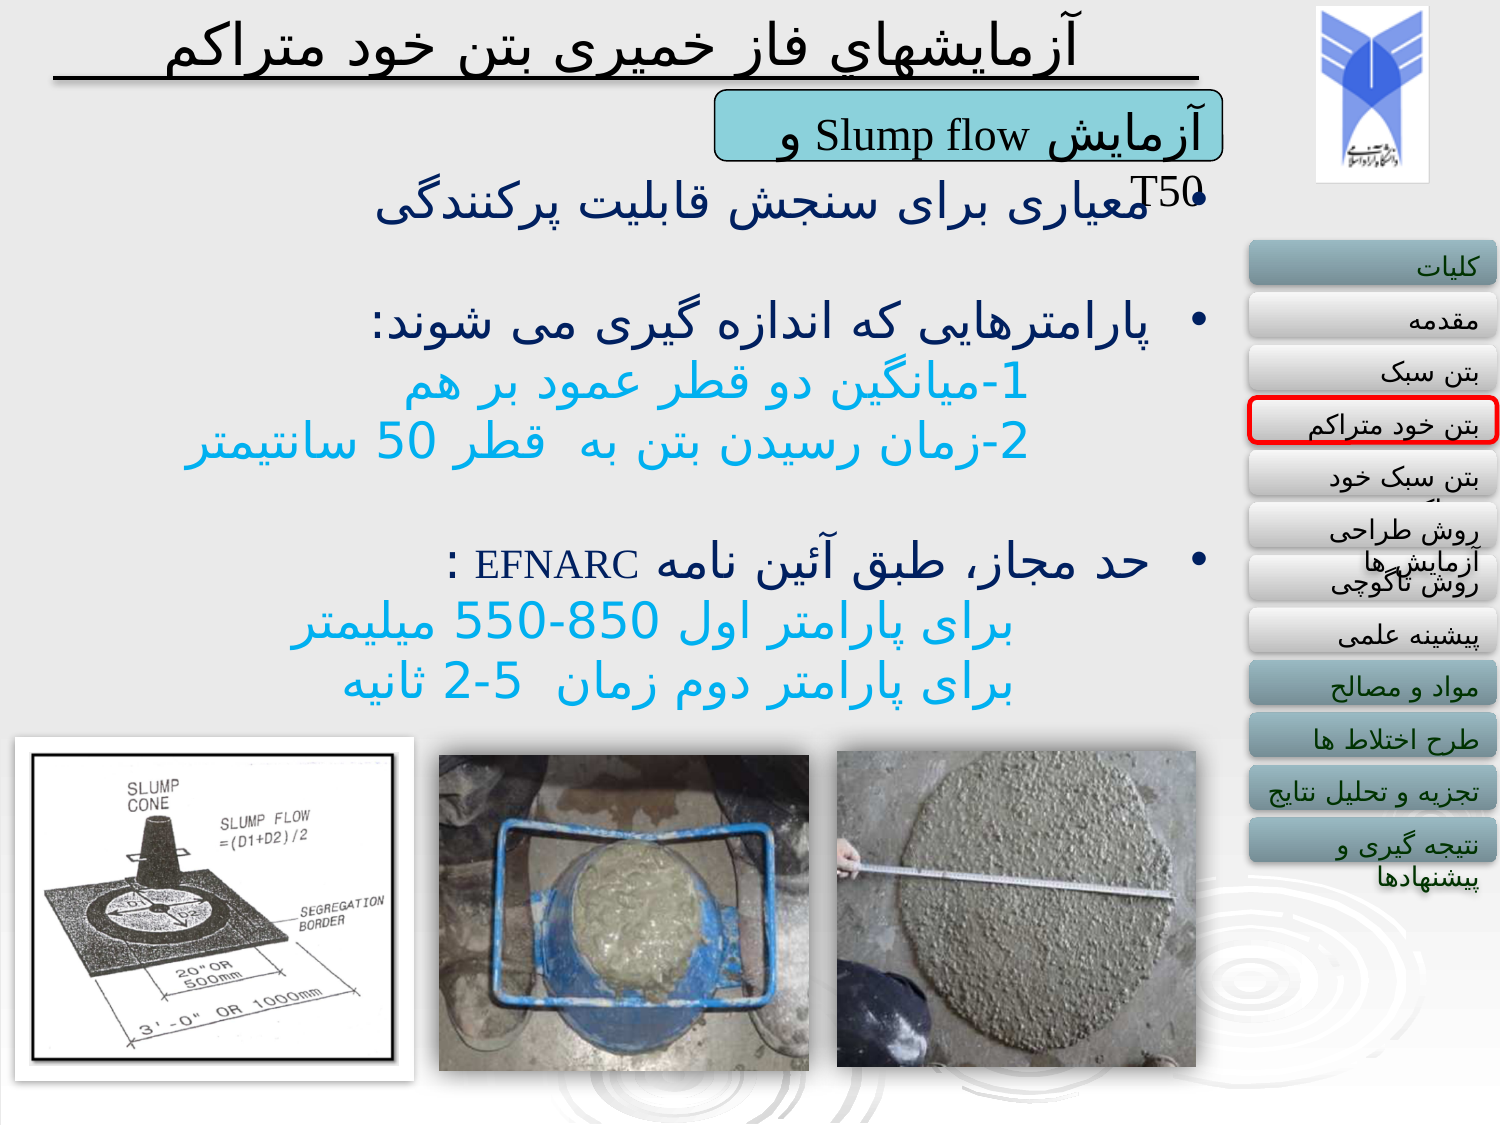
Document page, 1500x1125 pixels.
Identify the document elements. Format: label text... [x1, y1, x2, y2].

text_box بتن سبک خود متراکم [1249, 449, 1497, 495]
table_cell 0.38 [429, 741, 1204, 1080]
picture [29, 751, 400, 1067]
text_box روش تاگوچی [1249, 555, 1497, 600]
picture [439, 755, 810, 1071]
text_box آزمايش L-Box [421, 733, 1212, 1086]
text_box مواد و مصالح [1249, 659, 1497, 705]
text_box آزمايش Slump flow و T50 [714, 89, 1223, 160]
subtitle آزمايشهاي فاز خمیری بتن خود متراكم [0, 0, 1246, 1125]
text_box طرح اختلاط ها [1249, 712, 1497, 758]
picture [837, 751, 1196, 1067]
text_box آزمايش L-Box [10, 738, 420, 1087]
text_box نتیجه گیری و پیشنهادها [1249, 817, 1497, 863]
picture [1316, 6, 1432, 185]
text_box پیشینه علمی [1249, 607, 1497, 653]
text_box تجزیه و تحلیل نتایج [1249, 764, 1497, 810]
text_box بتن سبک [1249, 344, 1497, 390]
text_box روش طراحی آزمایش ها [1249, 502, 1497, 548]
text_box بتن خود متراکم [1249, 397, 1497, 443]
text_box کلیات [1249, 239, 1497, 285]
text_box مقدمه [1249, 292, 1497, 338]
text_box معیاری برای سنجش قابلیت پرکنندگی پارامترهایی که اندازه گیری می شوند: 1-میانگین دو قطر عمود بر هم 2-زمان رسیدن بتن به قطر 50 سانتیمتر حد مجاز، طبق آئین نامه EFNARC : برای پارامتر اول 850-550 میلیمتر برای پارامتر دوم زمان 5-2 ثانیه [87, 160, 1223, 716]
